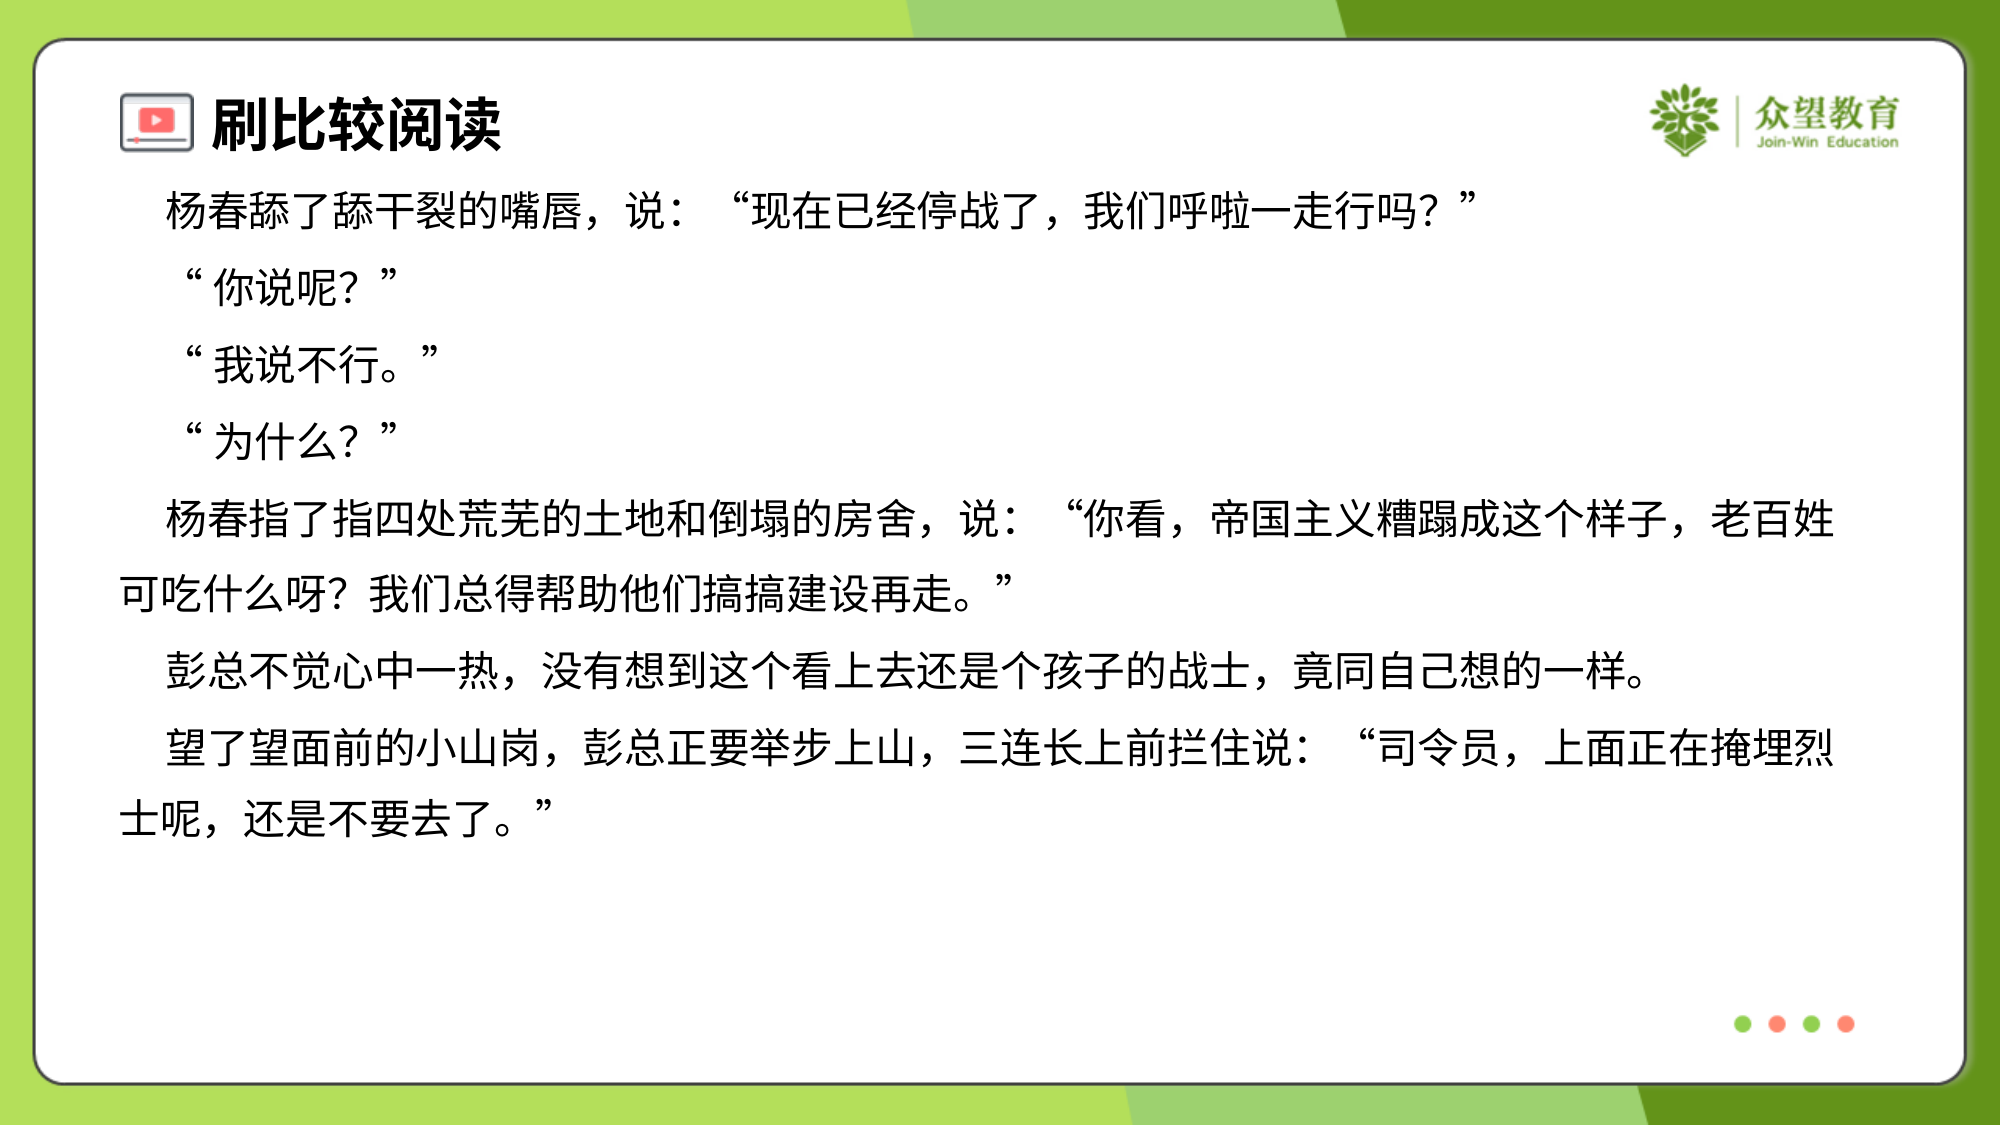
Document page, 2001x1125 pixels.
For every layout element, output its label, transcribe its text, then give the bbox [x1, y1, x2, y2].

text_box 杨春舔了舔干裂的嘴唇，说：“现在已经停战了，我们呼啦一走行吗？” “你说呢？” “我说不行。” “为什么？” 杨春指了指四处荒芜的土地和倒塌的房舍，说：“你看，帝国主义糟蹋成这个样子，老百姓 可吃什么呀？我们总得帮助他们搞搞建设再走。” 彭总不觉心中一热，没有想到这个看上去还是个孩子的战士，竟同自己想的一样。 望了望面前的小山岗，彭总正要举步上山，三连长上前拦住说：“司令员，上面正在掩埋烈 士呢，还是不要去了。” [118, 159, 1883, 836]
picture [0, 0, 2000, 1125]
